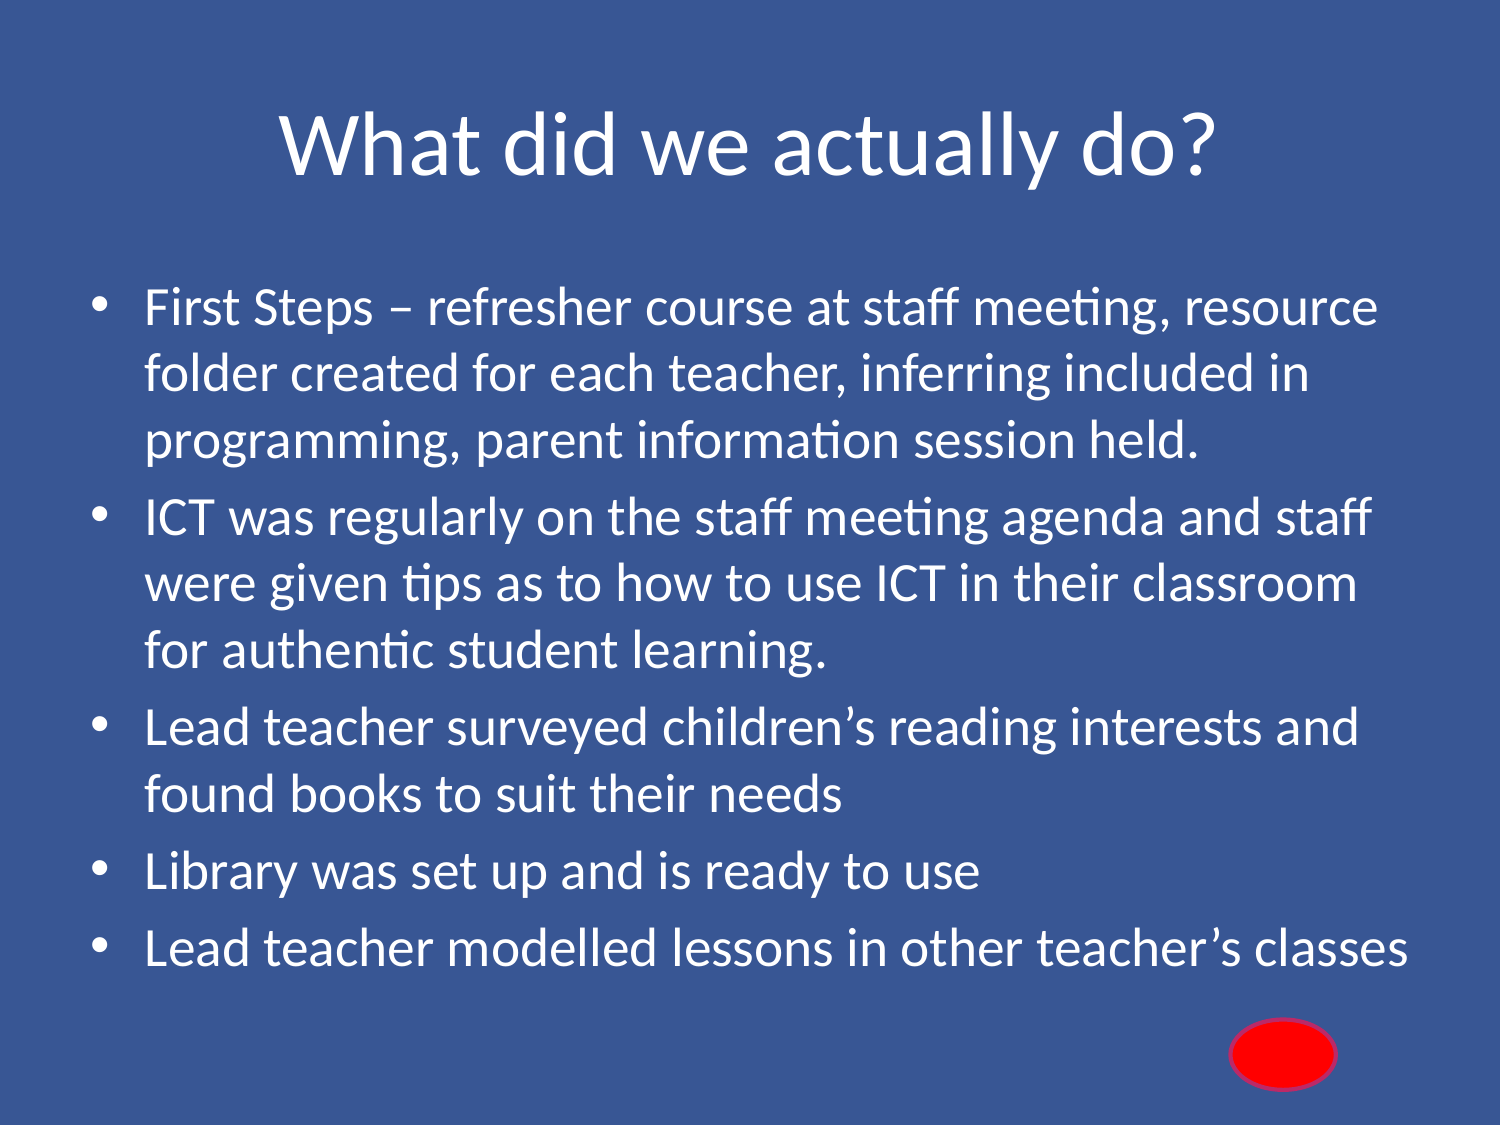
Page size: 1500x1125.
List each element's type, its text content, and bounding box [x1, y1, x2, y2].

text_box [1228, 1017, 1338, 1092]
title What did we actually do? [74, 44, 1426, 233]
list First Steps – refresher course at staff meeting, resource folder created for each teacher, inferring included in programming, parent information session held. ICT was regularly on the staff meeting agenda and staff were given tips as to how to use ICT in their classroom for authentic student learning. Lead teacher surveyed children’s reading interests and found books to suit their needs Library was set up and is ready to use Lead teacher modelled lessons in other teacher’s classes [74, 262, 1426, 1006]
